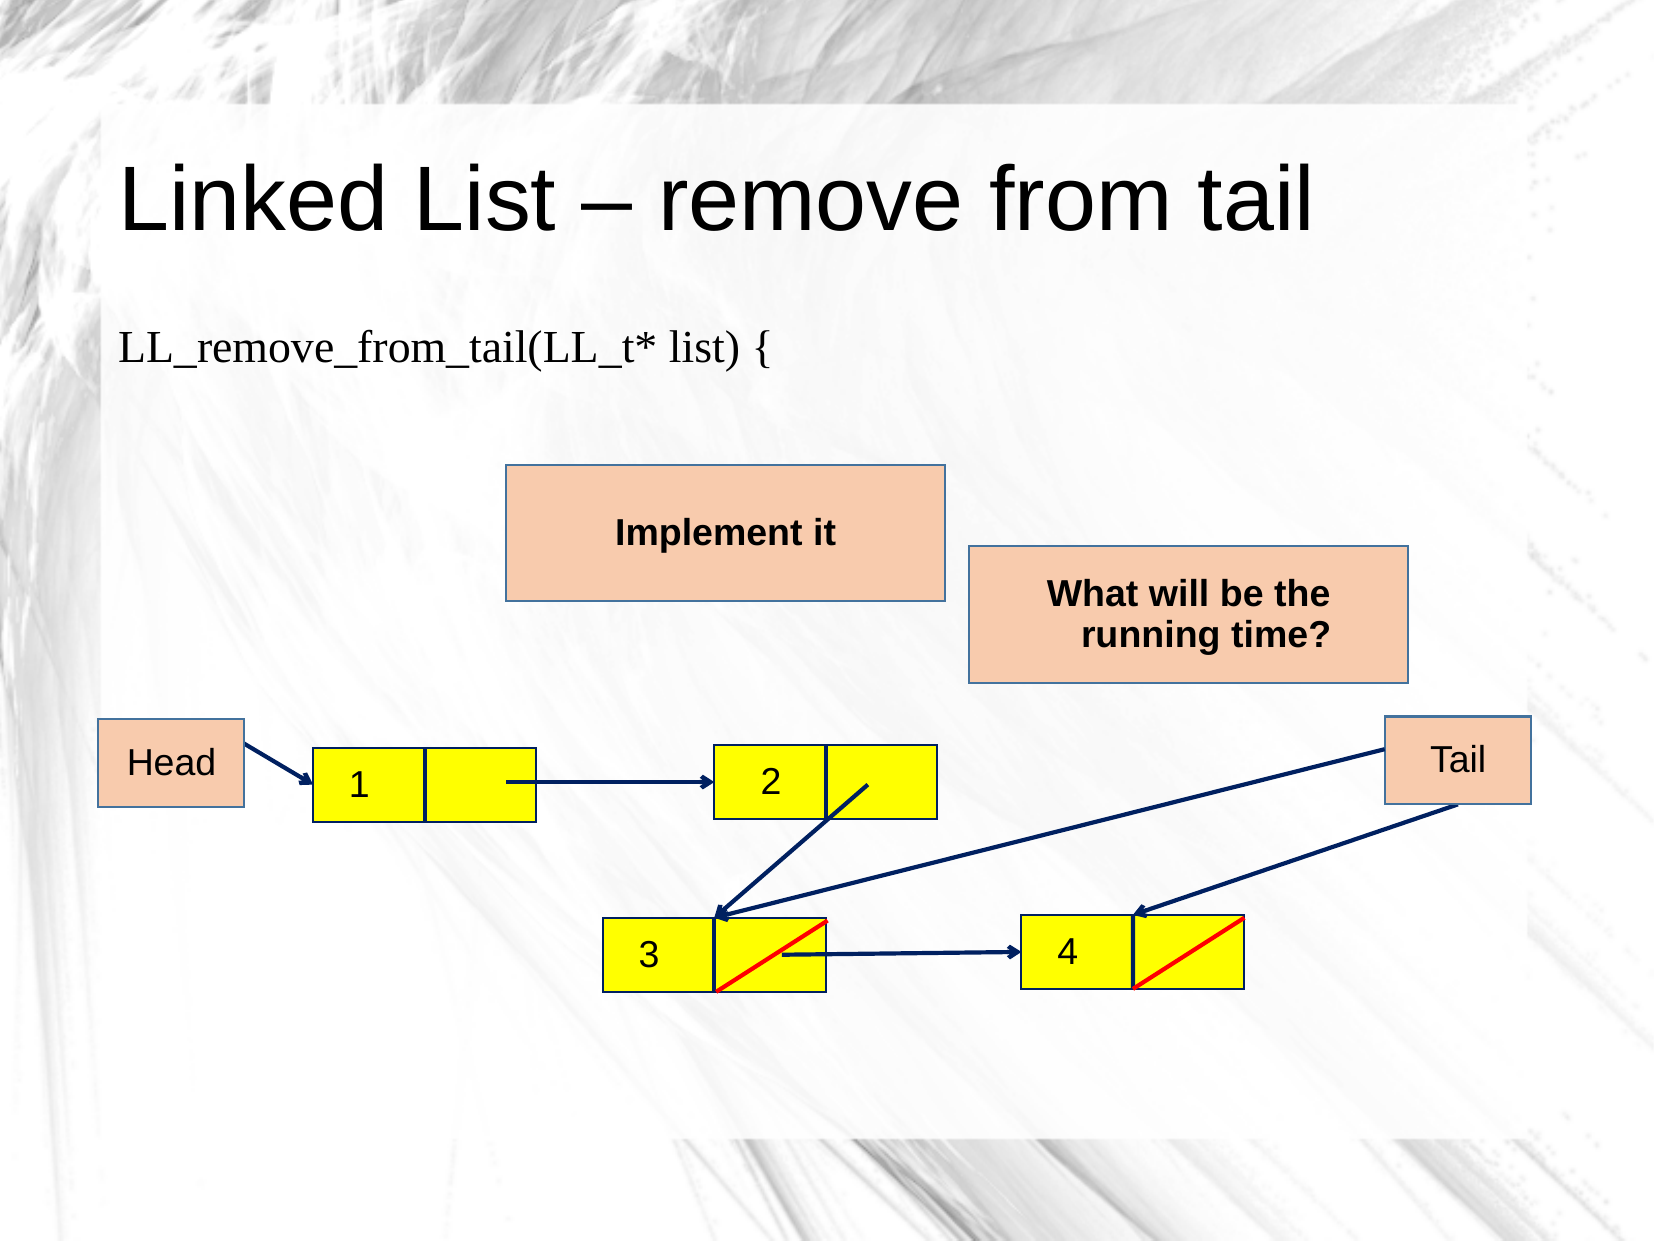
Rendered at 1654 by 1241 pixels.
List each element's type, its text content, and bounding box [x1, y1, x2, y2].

list LL_remove_from_tail(LL_t* list) { [118, 319, 1571, 1109]
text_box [828, 951, 1021, 955]
title Linked List – remove from tail [118, 112, 1506, 281]
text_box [714, 745, 938, 749]
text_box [714, 749, 1385, 918]
text_box What will be the running time? [969, 546, 1408, 683]
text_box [240, 741, 314, 785]
picture [0, 0, 1654, 1241]
text_box Tail [1384, 716, 1532, 805]
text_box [1021, 918, 1132, 989]
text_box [602, 917, 826, 992]
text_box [716, 920, 828, 992]
text_box Implement it [506, 465, 945, 602]
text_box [313, 747, 537, 822]
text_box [1132, 918, 1245, 989]
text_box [1385, 804, 1458, 915]
text_box Head [98, 719, 245, 808]
